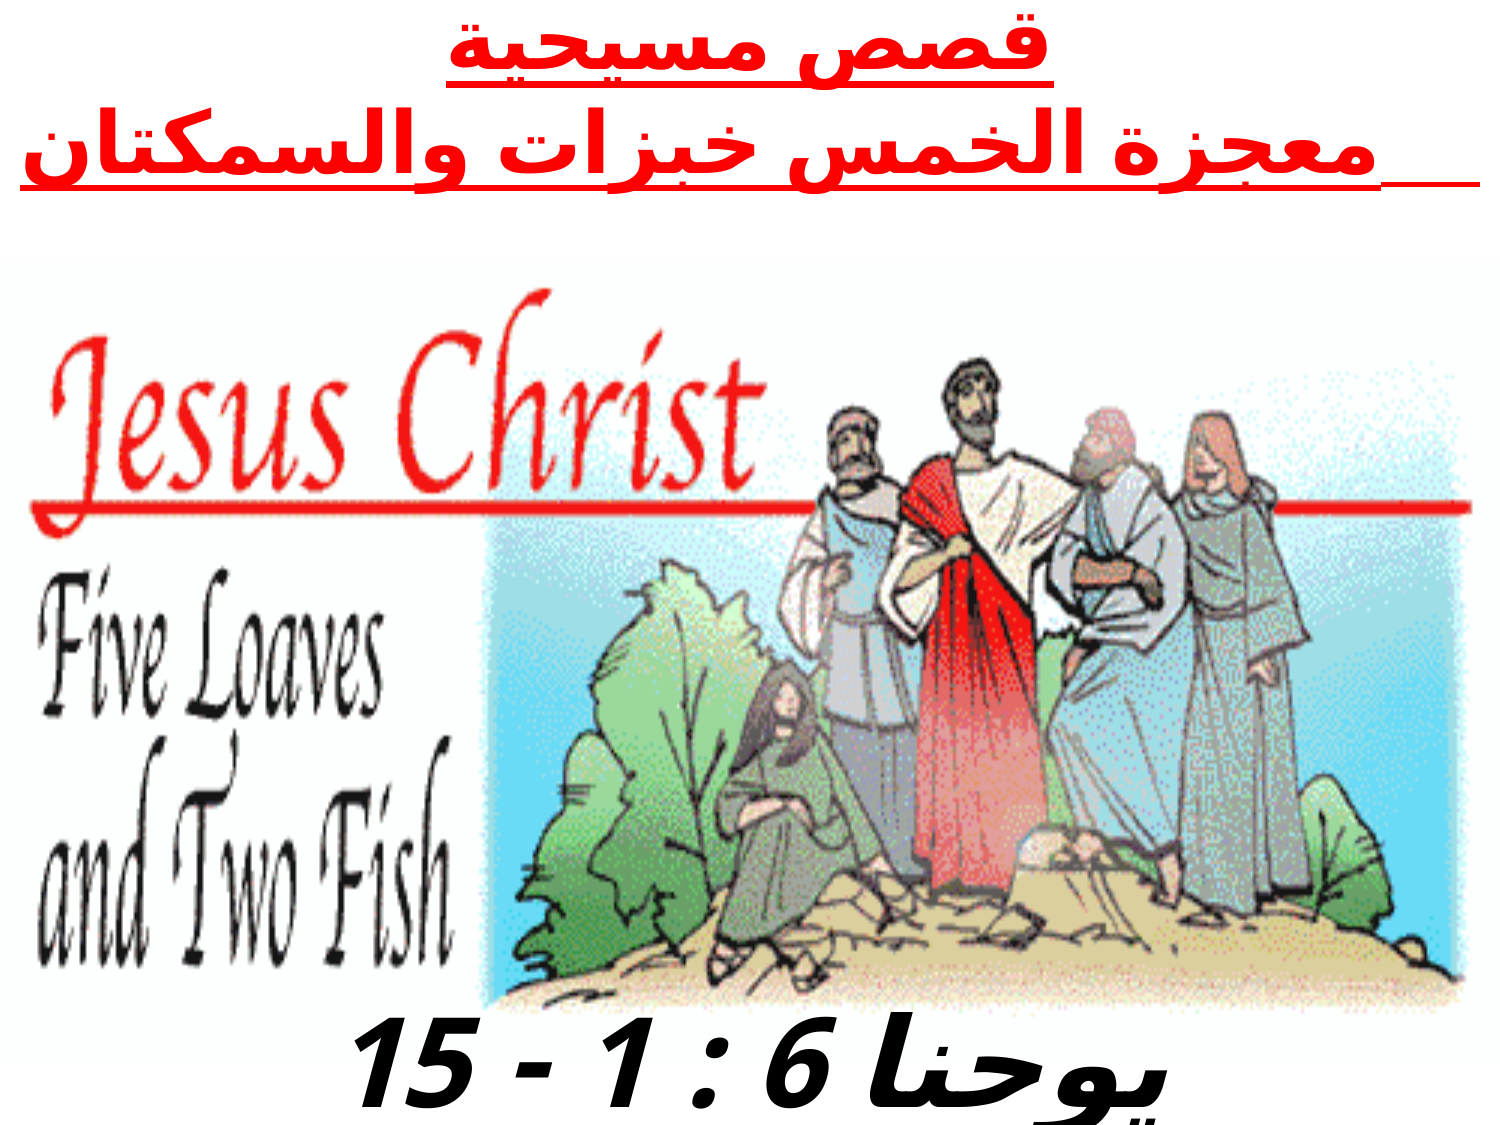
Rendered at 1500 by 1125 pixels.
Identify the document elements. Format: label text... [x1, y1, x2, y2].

text_box يوحنا 6 : 1 - 15 [0, 1070, 1500, 1125]
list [0, 262, 1500, 1063]
title قصص مسيحية معجزة الخمس خبزات والسمكتان [0, 0, 1500, 262]
